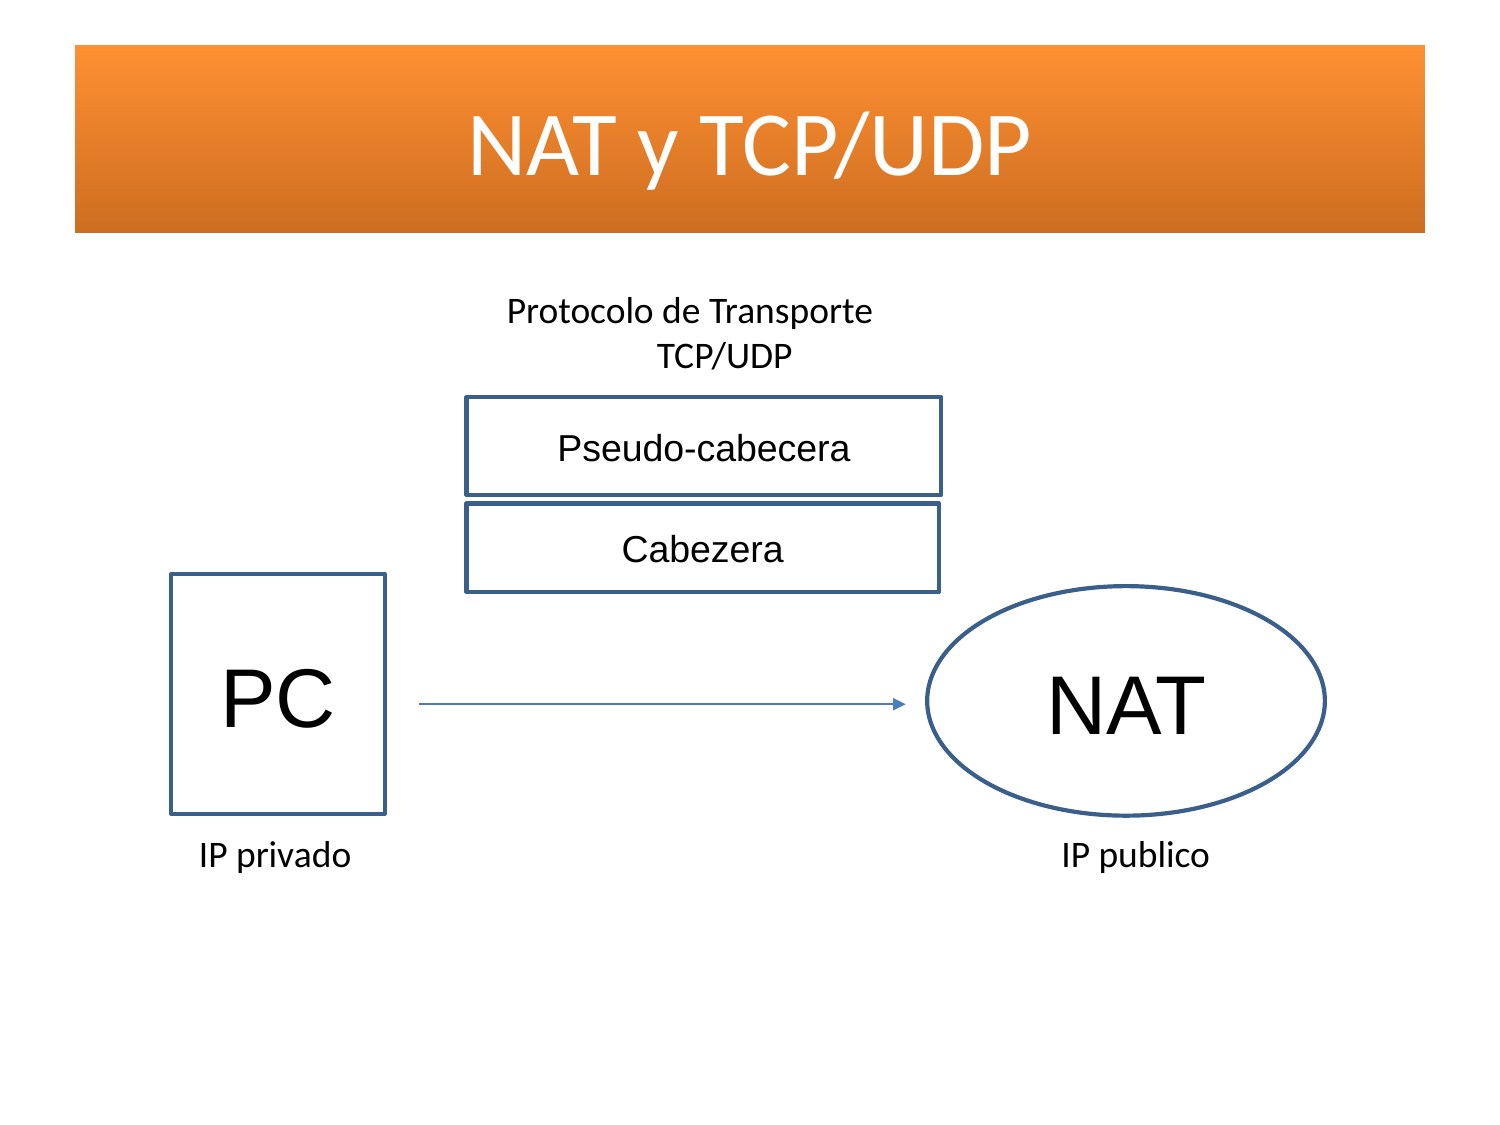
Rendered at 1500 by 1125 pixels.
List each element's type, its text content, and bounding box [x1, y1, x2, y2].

text_box Cabezera [464, 501, 941, 594]
text_box Protocolo de Transporte TCP/UDP [492, 278, 889, 384]
text_box IP privado [184, 822, 367, 882]
text_box Pseudo-cabecera [464, 395, 943, 497]
title NAT y TCP/UDP [75, 45, 1425, 233]
text_box IP publico [1046, 822, 1225, 882]
text_box NAT [925, 584, 1327, 818]
text_box PC [169, 572, 387, 816]
